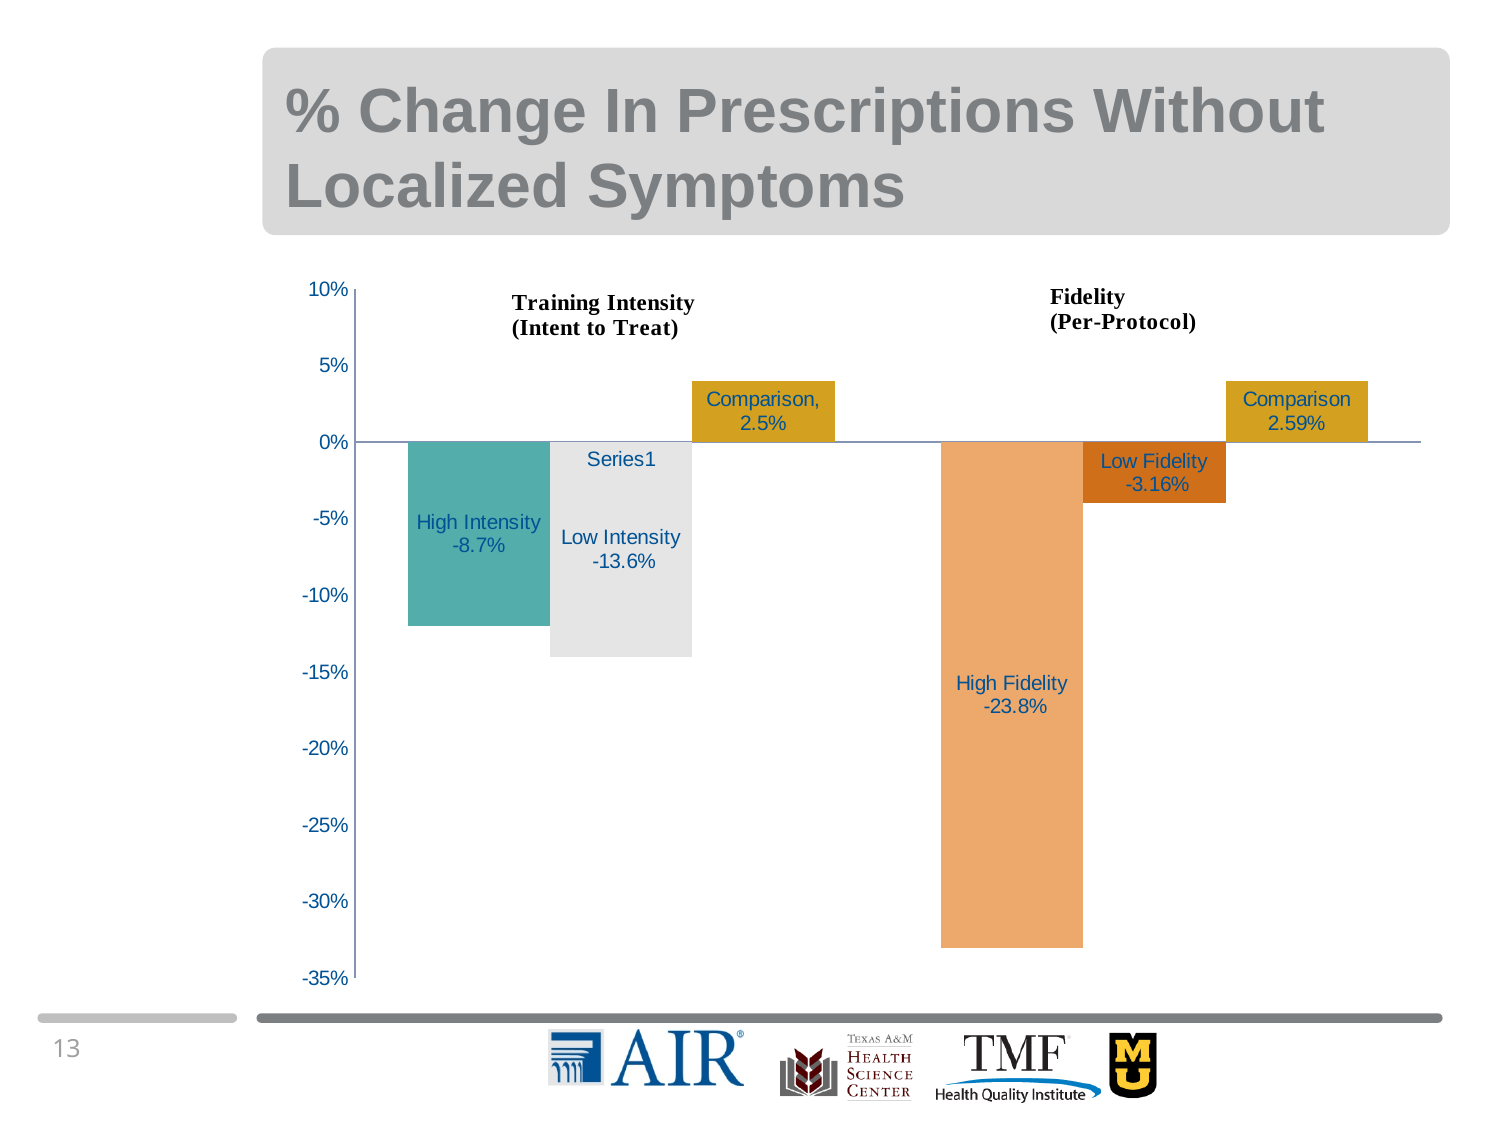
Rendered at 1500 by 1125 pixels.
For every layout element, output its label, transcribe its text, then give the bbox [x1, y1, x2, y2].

picture [548, 1029, 744, 1086]
chart [278, 262, 1445, 1006]
picture [936, 1034, 1101, 1103]
title % Change In Prescriptions Without Localized Symptoms [270, 50, 1440, 229]
picture [1106, 1029, 1159, 1101]
picture [777, 1031, 915, 1103]
